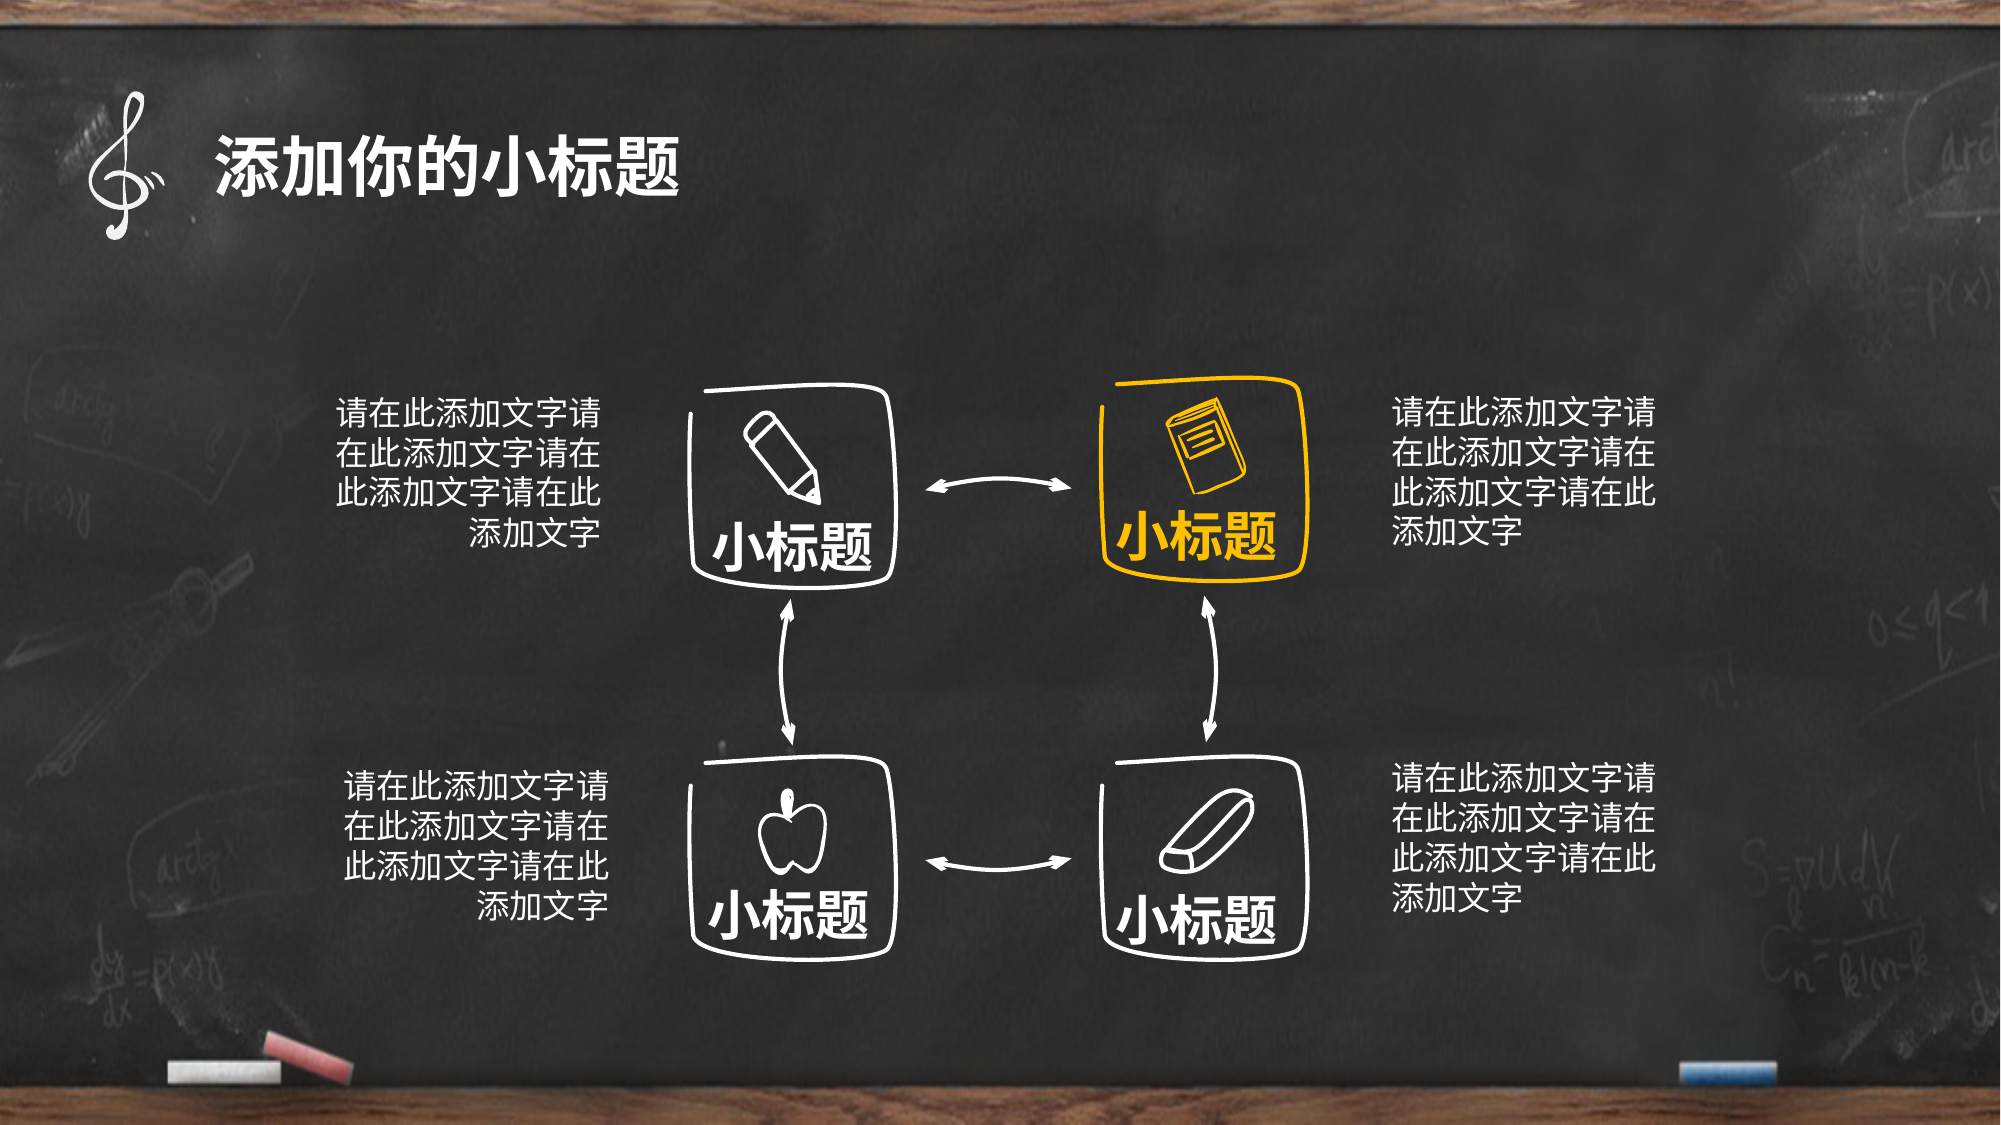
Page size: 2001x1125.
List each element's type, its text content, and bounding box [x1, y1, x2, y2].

text_box 小标题 [1097, 494, 1297, 575]
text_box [745, 412, 809, 513]
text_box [85, 90, 169, 242]
text_box 小标题 [689, 873, 889, 954]
text_box 请在此添加文字请在此添加文字请在此添加文字请在此添加文字 [1376, 383, 1704, 558]
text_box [1160, 790, 1253, 872]
text_box [1201, 595, 1218, 743]
text_box [1137, 575, 1293, 583]
text_box [688, 755, 897, 949]
text_box [688, 383, 897, 567]
text_box 添加你的小标题 [214, 124, 682, 205]
text_box 请在此添加文字请在此添加文字请在此添加文字请在此添加文字 [289, 384, 617, 559]
text_box 小标题 [693, 505, 893, 586]
text_box 请在此添加文字请在此添加文字请在此添加文字请在此添加文字 [296, 757, 625, 933]
text_box [925, 855, 1072, 872]
text_box [779, 598, 795, 746]
text_box [1099, 376, 1309, 573]
picture [0, 0, 2001, 1125]
text_box 小标题 [1097, 879, 1297, 959]
text_box [751, 586, 862, 590]
text_box [758, 788, 827, 876]
text_box [1099, 755, 1309, 952]
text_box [1161, 396, 1247, 497]
text_box [925, 477, 1072, 493]
text_box 请在此添加文字请在此添加文字请在此添加文字请在此添加文字 [1376, 749, 1704, 925]
text_box [727, 954, 880, 961]
